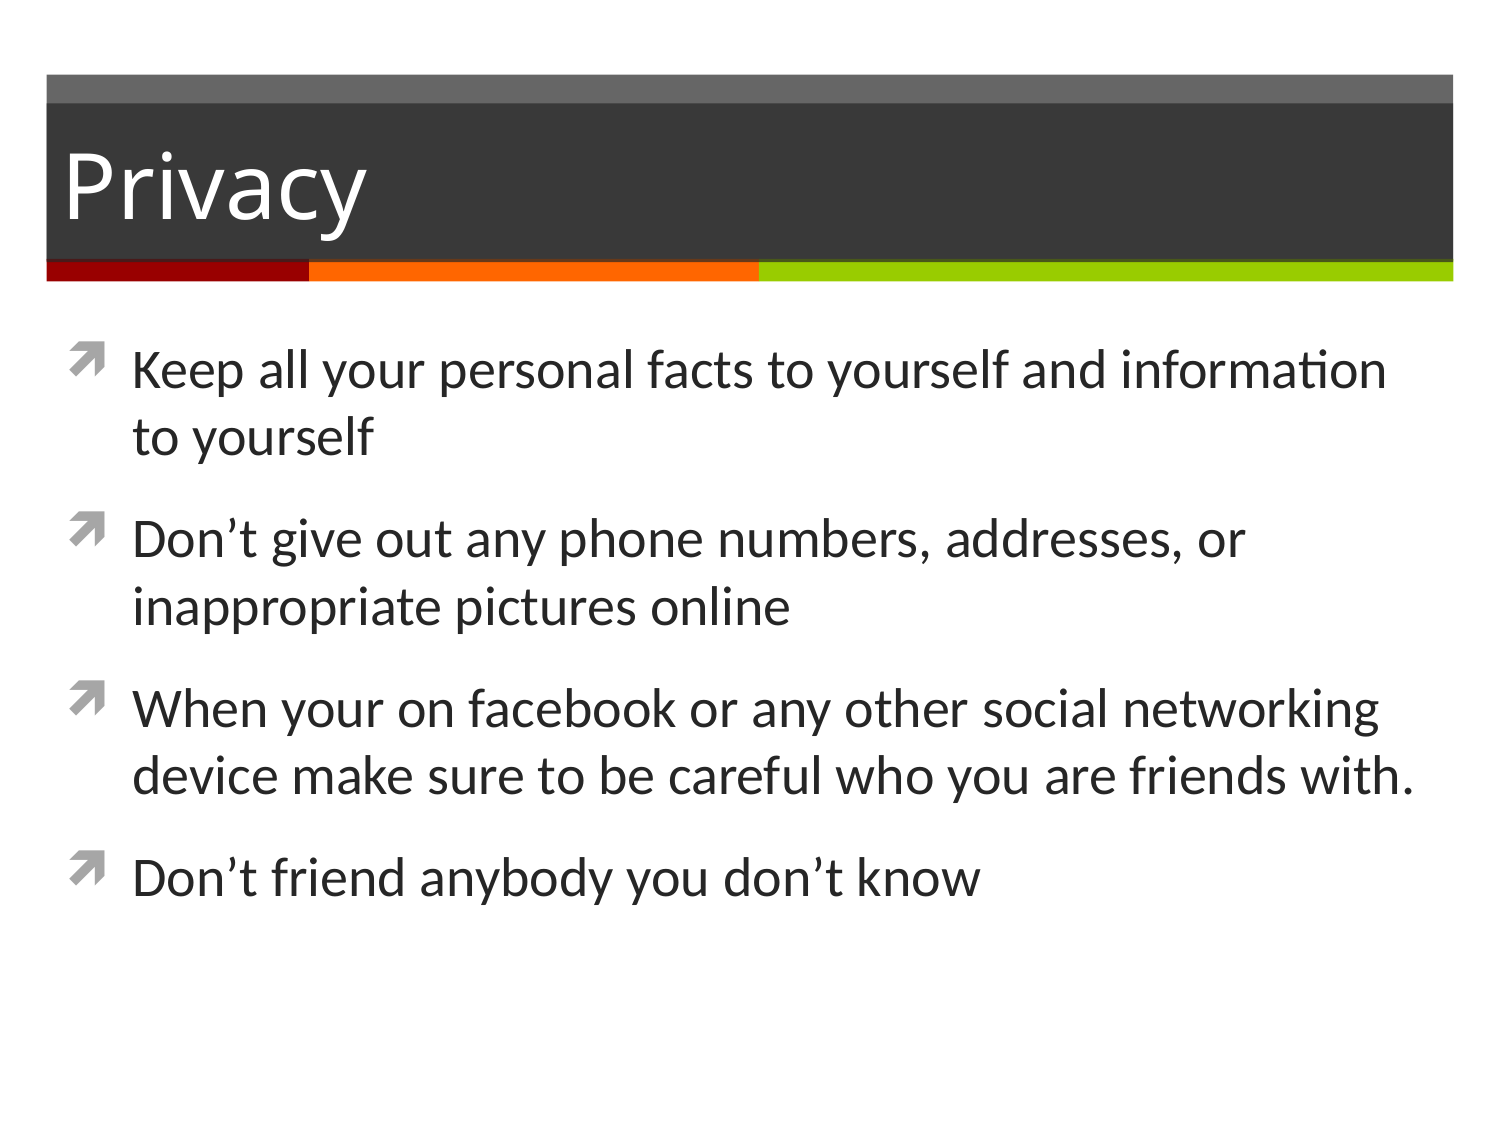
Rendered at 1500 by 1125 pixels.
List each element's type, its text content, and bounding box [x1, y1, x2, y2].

list Keep all your personal facts to yourself and information to yourself Don’t give out any phone numbers, addresses, or inappropriate pictures online When your on facebook or any other social networking device make sure to be careful who you are friends with. Don’t friend anybody you don’t know [50, 324, 1438, 980]
title Privacy [46, 103, 1454, 263]
